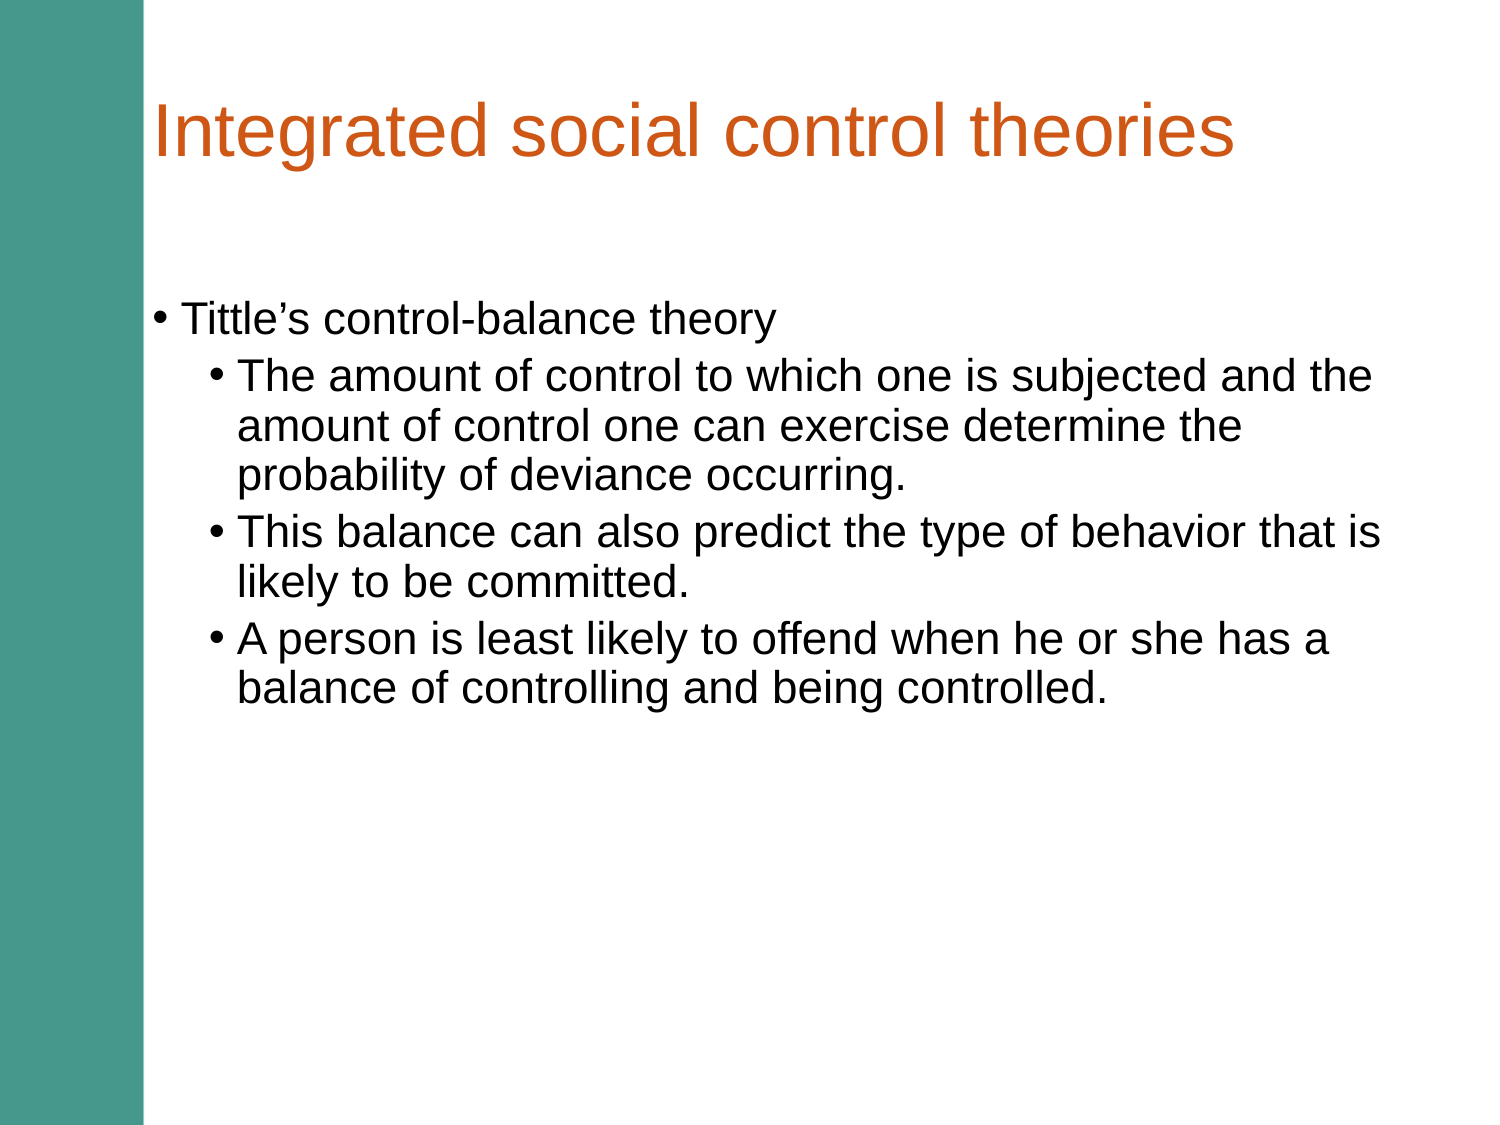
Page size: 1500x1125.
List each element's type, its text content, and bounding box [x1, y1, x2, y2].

picture [0, 0, 1500, 1125]
title Integrated social control theories [137, 52, 1432, 213]
list Tittle’s control-balance theory The amount of control to which one is subjected and the amount of control one can exercise determine the probability of deviance occurring. This balance can also predict the type of behavior that is likely to be committed. A person is least likely to offend when he or she has a balance of controlling and being controlled. [137, 287, 1432, 1002]
